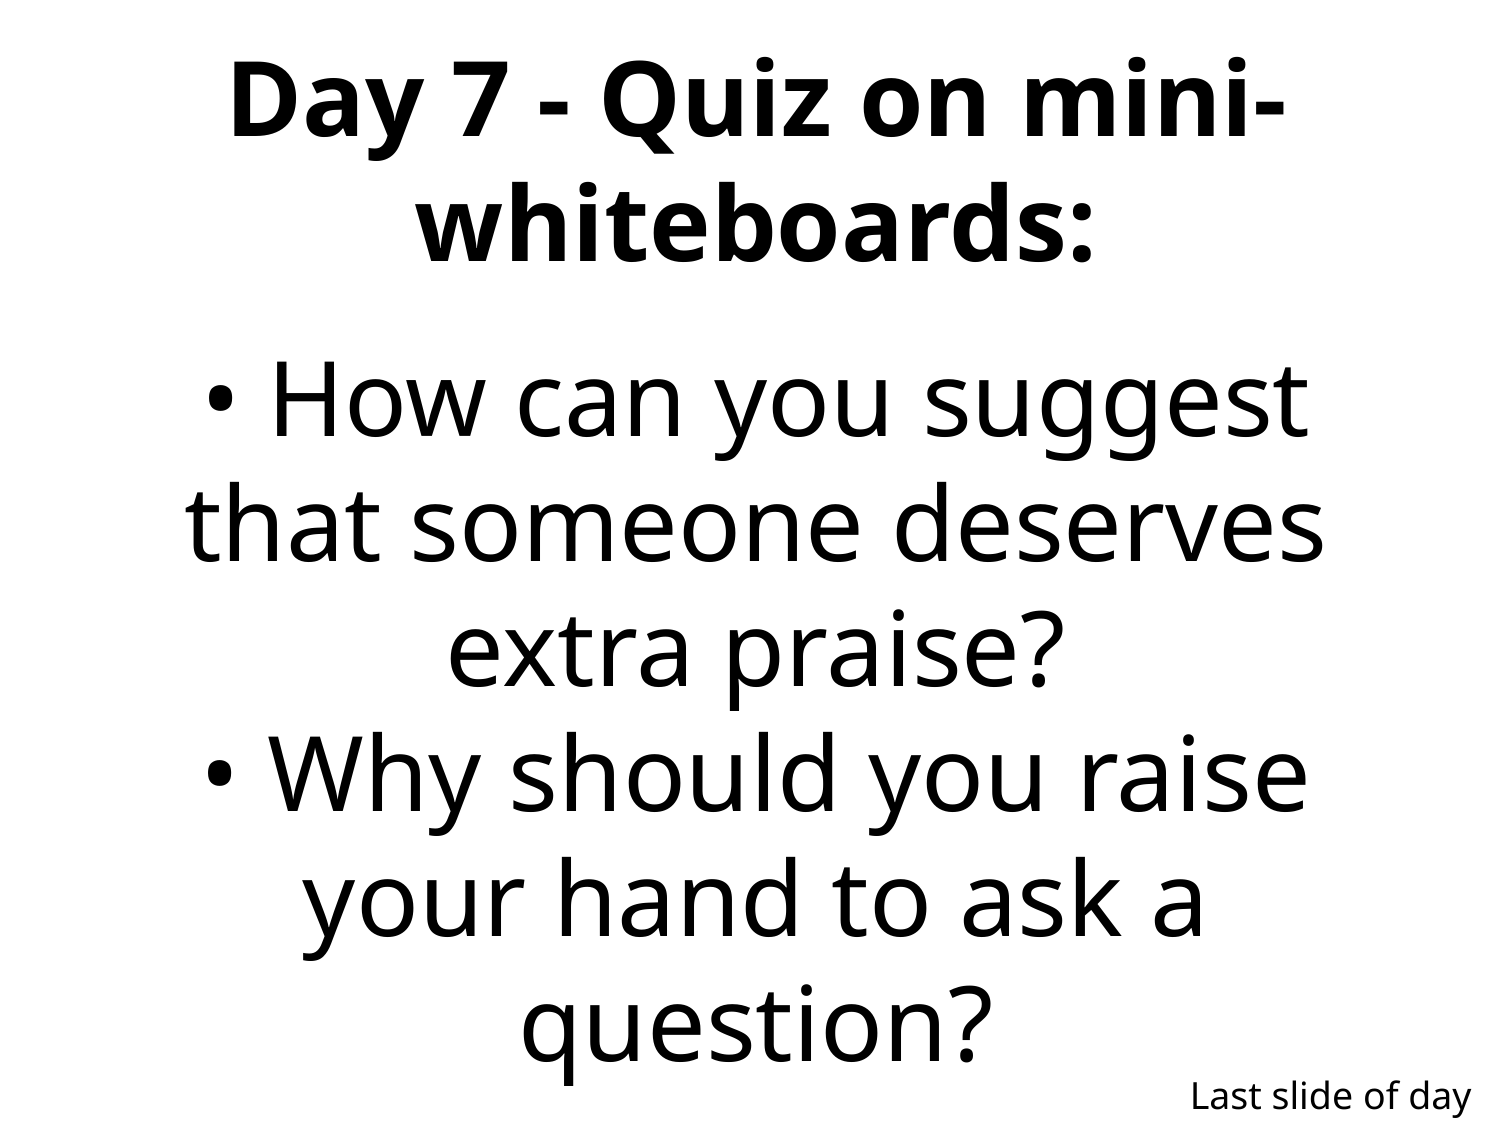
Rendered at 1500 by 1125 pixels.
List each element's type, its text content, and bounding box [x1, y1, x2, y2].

text_box Last slide of day 6 [1175, 1064, 1500, 1125]
text_box Day 7 - Quiz on mini-whiteboards: • How can you suggest that someone deserves extra praise? • Why should you raise your hand to ask a question? [87, 24, 1425, 1125]
